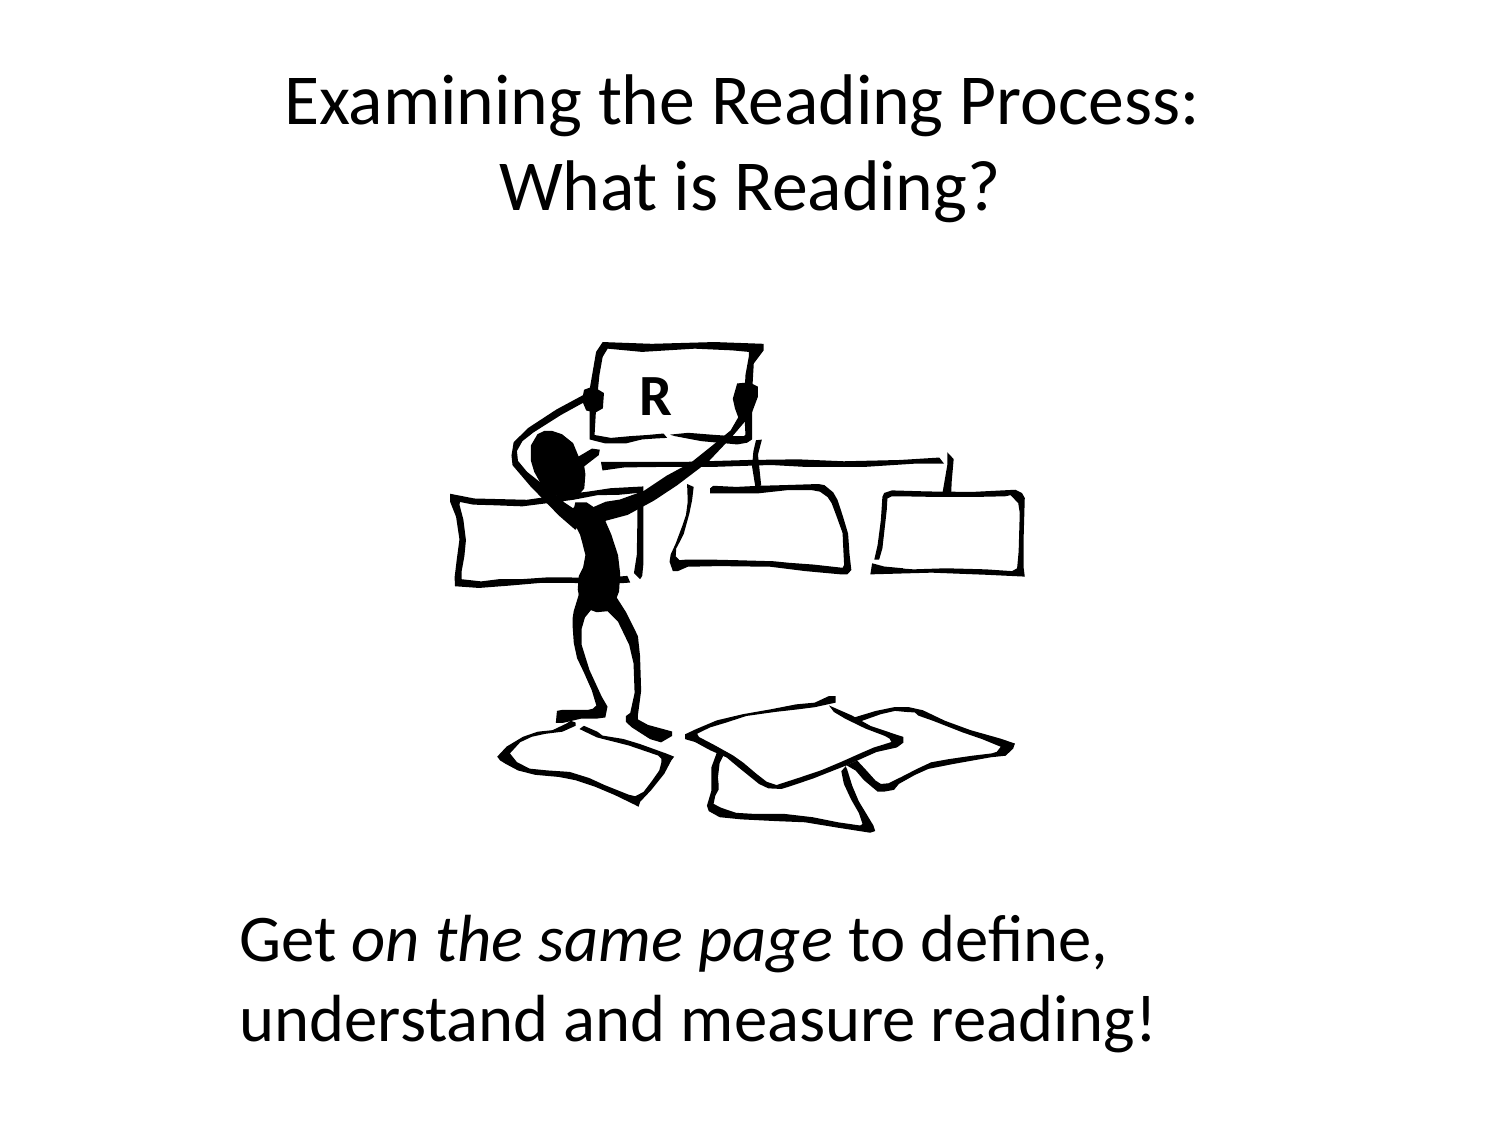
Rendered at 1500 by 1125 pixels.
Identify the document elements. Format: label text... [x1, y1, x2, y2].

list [449, 341, 1026, 833]
text_box Get on the same page to define, understand and measure reading! [225, 887, 1313, 1125]
title Examining the Reading Process: What is Reading? [75, 45, 1425, 233]
